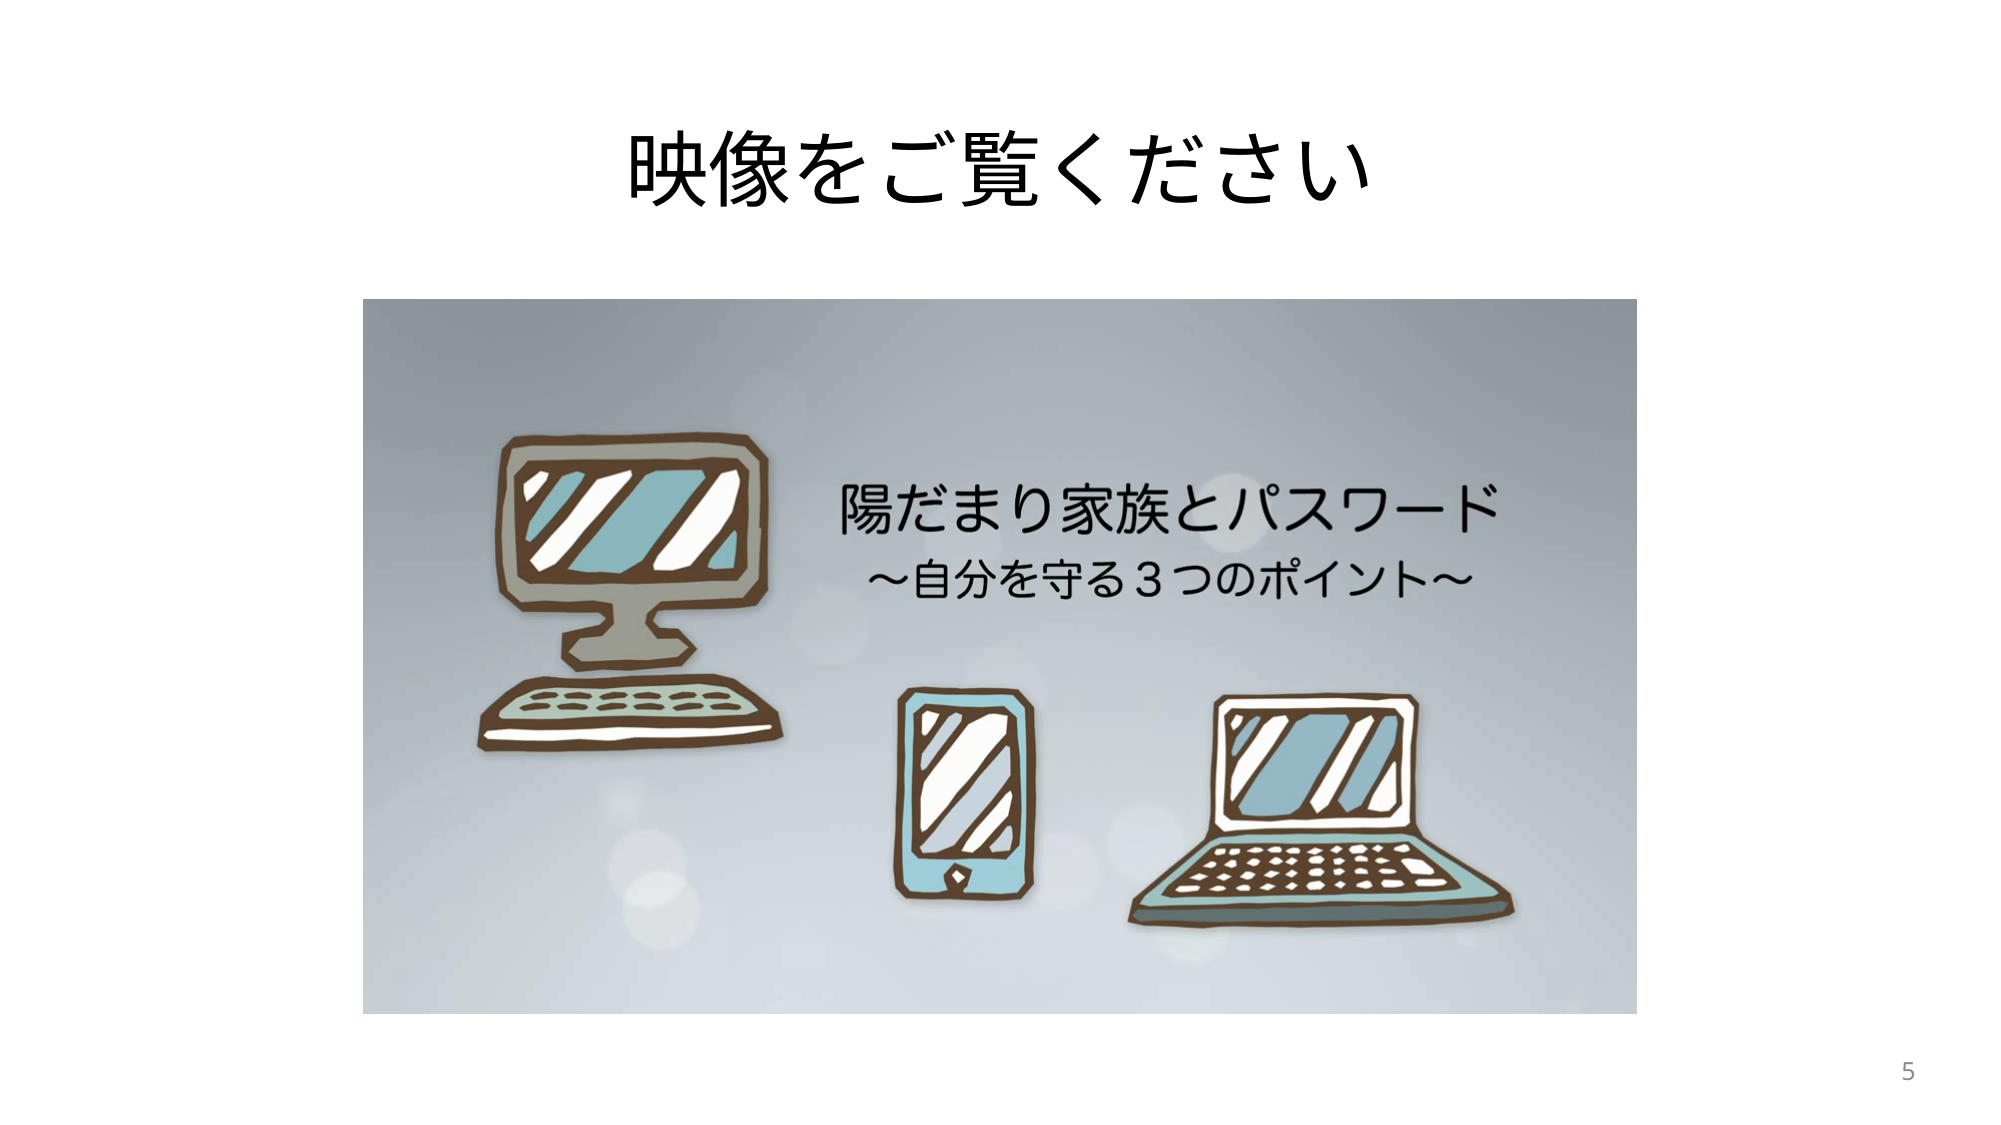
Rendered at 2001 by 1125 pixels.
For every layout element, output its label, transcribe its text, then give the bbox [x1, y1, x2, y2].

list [363, 299, 1637, 1014]
title 映像をご覧ください [69, 111, 1931, 235]
slide_number 5 [1480, 1042, 1931, 1103]
